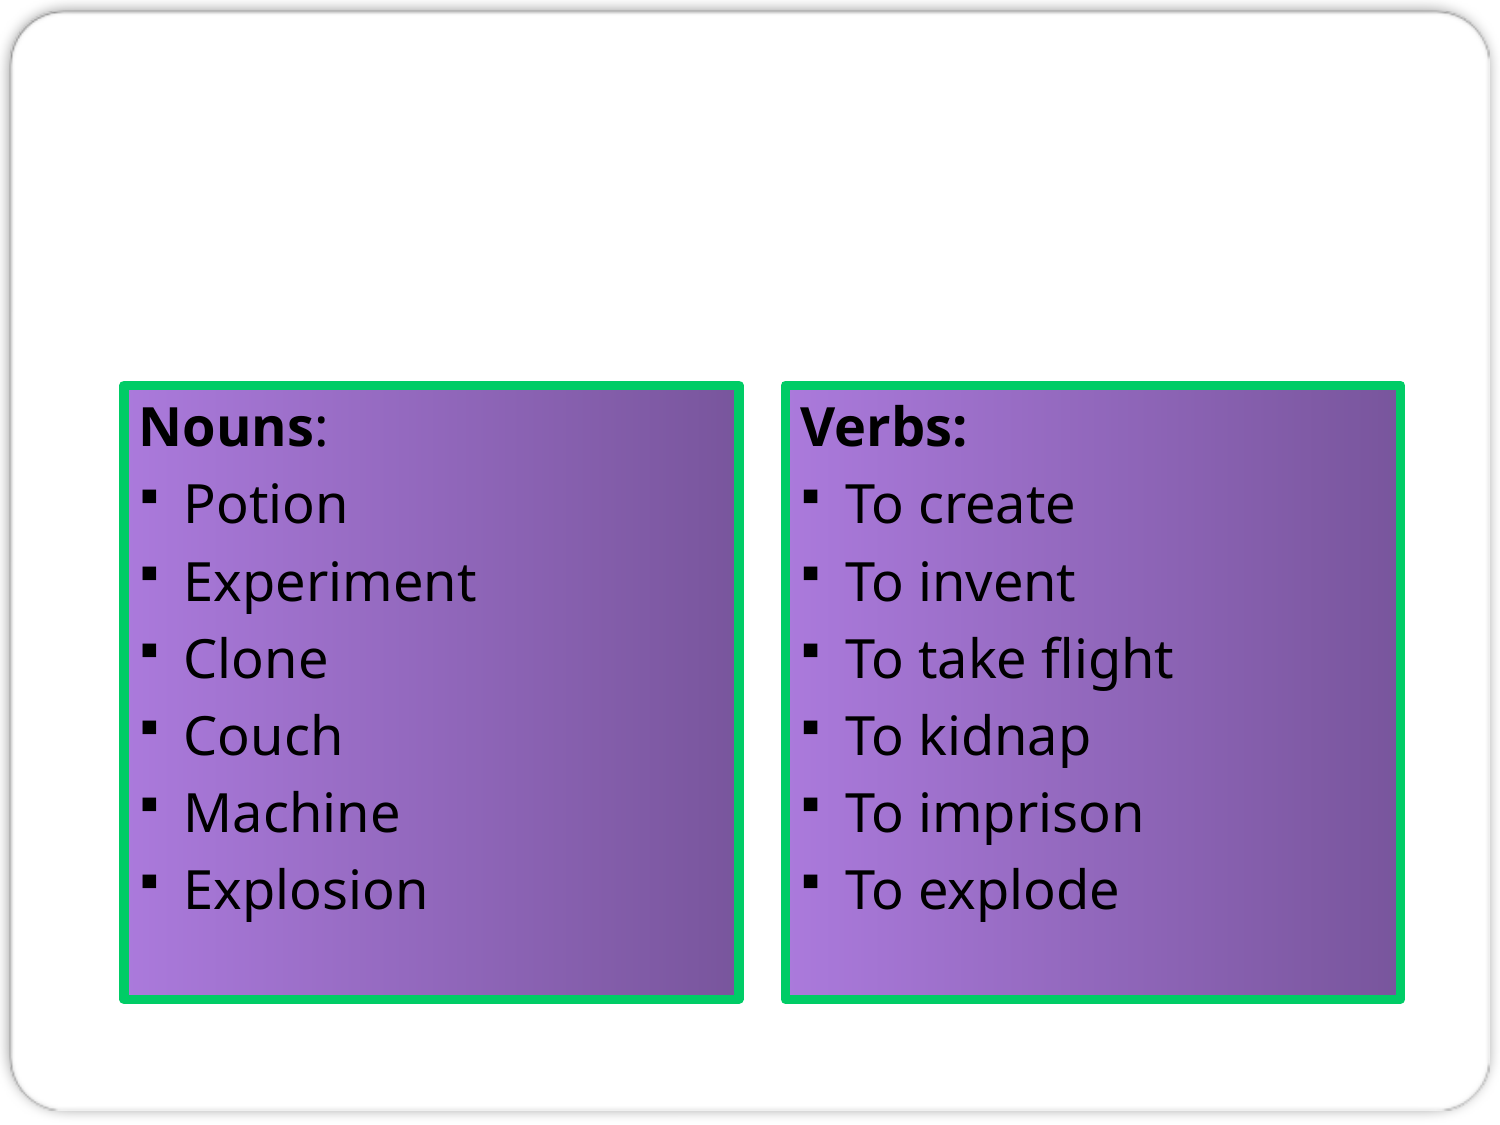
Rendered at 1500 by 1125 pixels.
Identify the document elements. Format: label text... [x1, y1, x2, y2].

list Verbs: To create To invent To take flight To kidnap To imprison To explode [785, 385, 1401, 1000]
list Nouns: Potion Experiment Clone Couch Machine Explosion [123, 385, 739, 1000]
